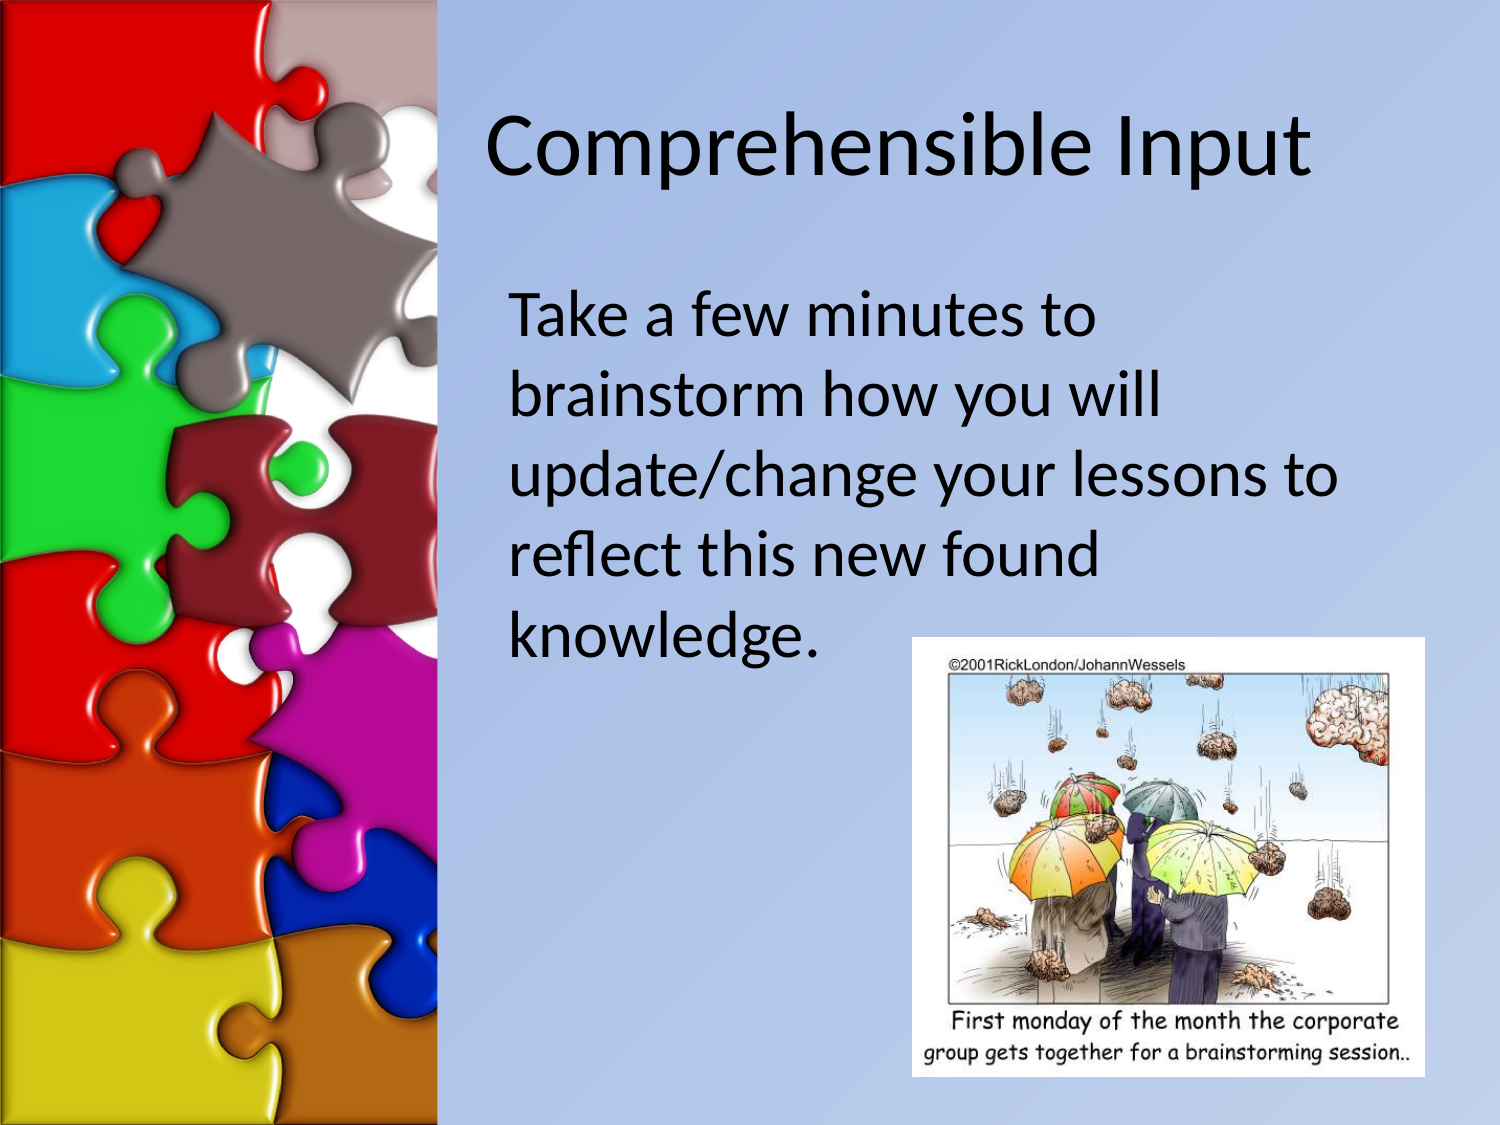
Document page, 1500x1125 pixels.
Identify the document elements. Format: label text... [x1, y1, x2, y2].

title Comprehensible Input [375, 45, 1425, 233]
picture [0, 0, 438, 1125]
list Take a few minutes to brainstorm how you will update/change your lessons to reflect this new found knowledge. [437, 262, 1425, 1005]
picture [912, 637, 1426, 1078]
